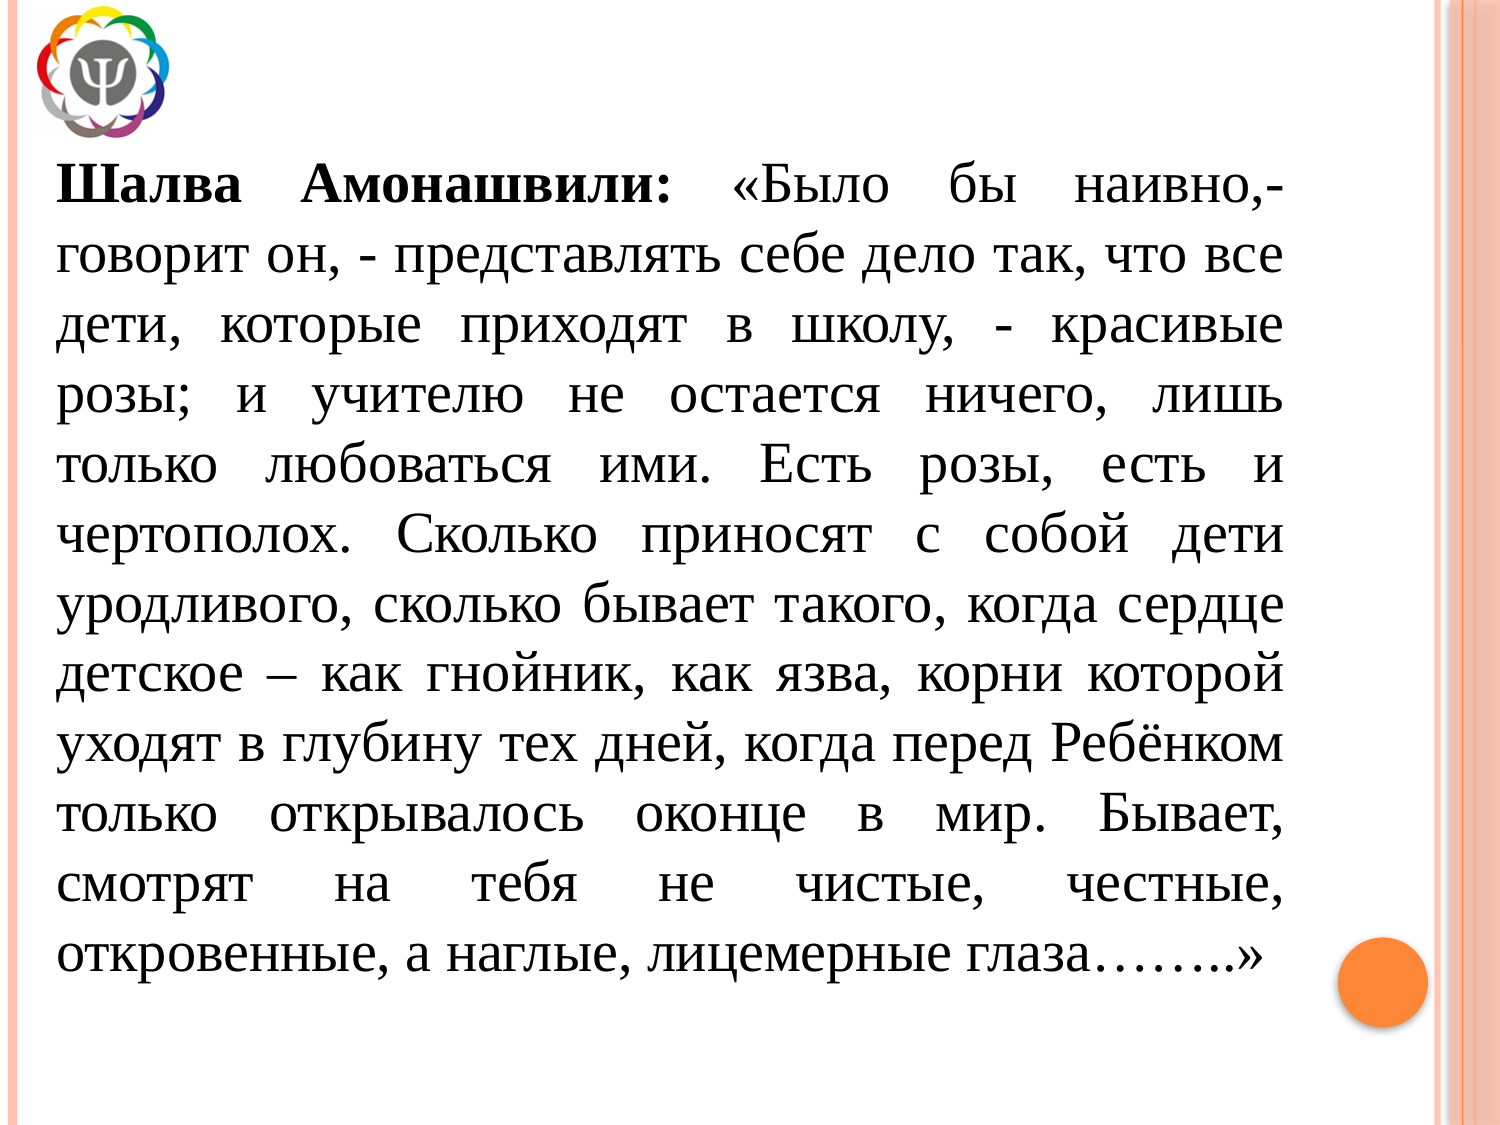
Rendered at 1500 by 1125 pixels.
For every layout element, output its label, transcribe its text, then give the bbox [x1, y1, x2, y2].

list Шалва Амонашвили: «Было бы наивно,- говорит он, - представлять себе дело так, что все дети, которые приходят в школу, - красивые розы; и учителю не остается ничего, лишь только любоваться ими. Есть розы, есть и чертополох. Сколько приносят с собой дети уродливого, сколько бывает такого, когда сердце детское – как гнойник, как язва, корни которой уходят в глубину тех дней, когда перед Ребёнком только открывалось оконце в мир. Бывает, смотрят на тебя не чистые, честные, откровенные, а наглые, лицемерные глаза……..» [41, 137, 1300, 1062]
picture [28, 5, 173, 138]
